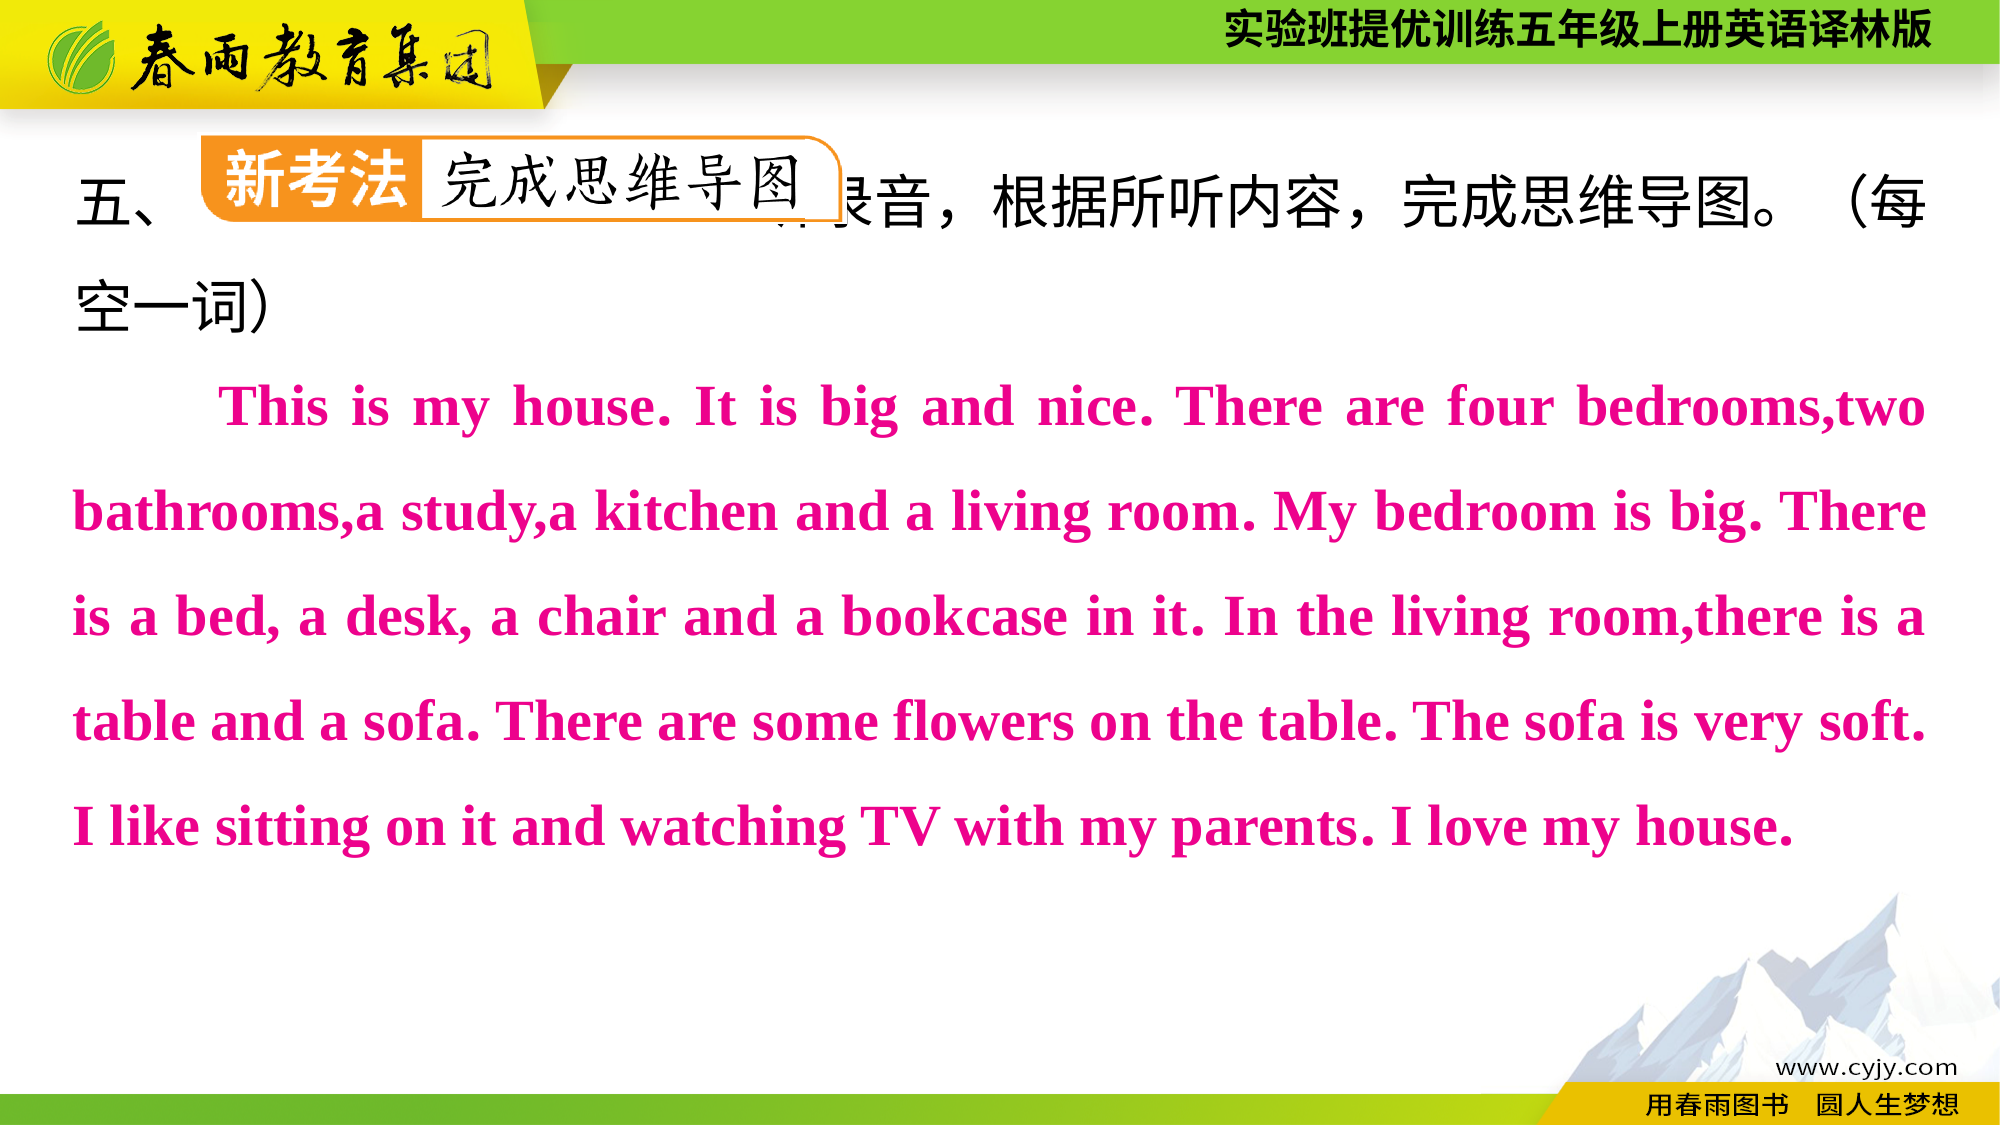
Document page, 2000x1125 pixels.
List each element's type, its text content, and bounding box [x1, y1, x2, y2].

text_box This is my house. It is big and nice. There are four bedrooms,two bathrooms,a study,a kitchen and a living room. My bedroom is big. There is a bed, a desk, a chair and a bookcase in it. In the living room,there is a table and a sofa. There are some flowers on the table. The sofa is very soft. I like sitting on it and watching TV with my parents. I love my house. [57, 324, 1942, 865]
list 五、 听录音，根据所听内容，完成思维导图。（每空一词） [59, 122, 1944, 350]
picture [0, 0, 2000, 1125]
